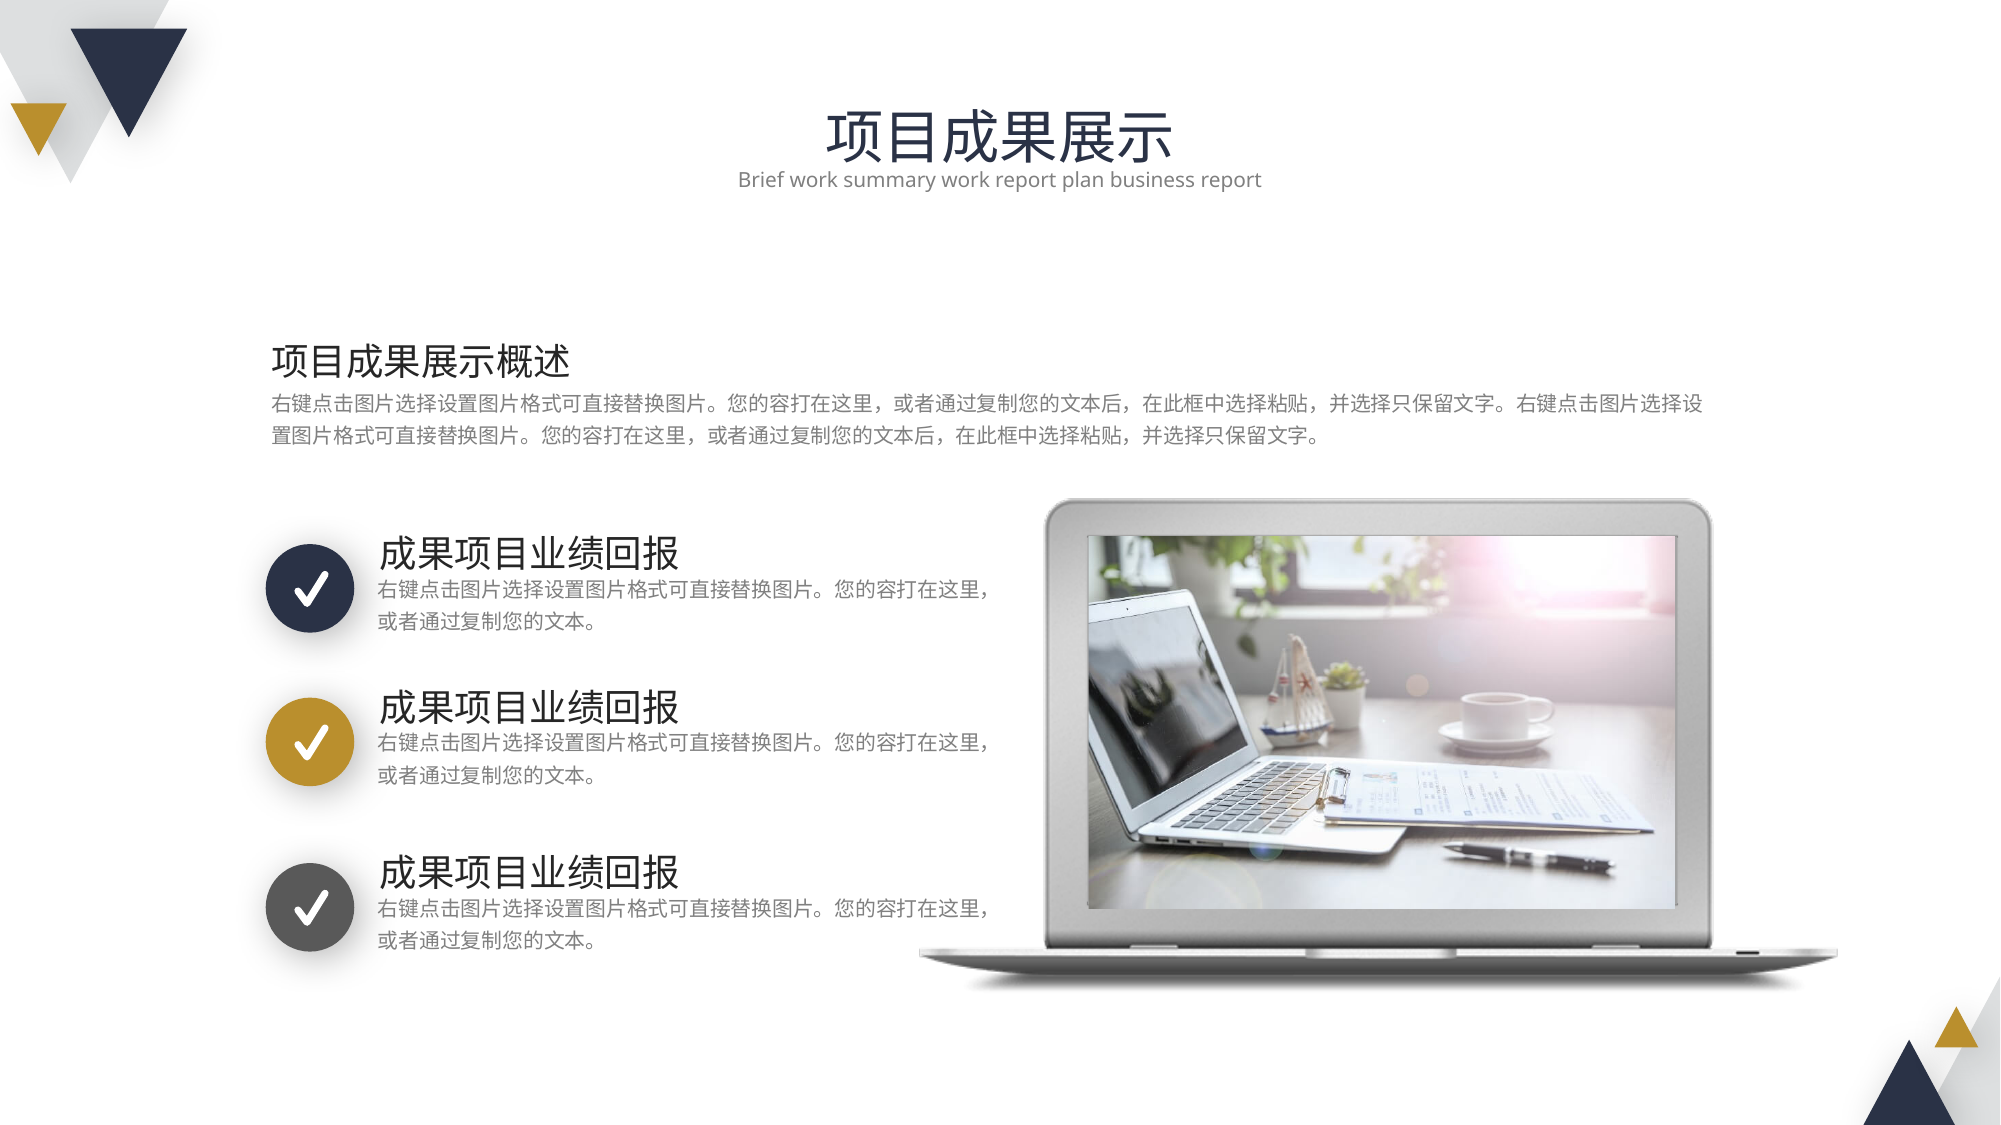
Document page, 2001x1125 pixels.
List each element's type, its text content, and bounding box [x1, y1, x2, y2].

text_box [265, 501, 894, 640]
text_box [265, 654, 894, 793]
text_box 项目成果展示概述 右键点击图片选择设置图片格式可直接替换图片。您的容打在这里，或者通过复制您的文本后，在此框中选择粘贴，并选择只保留文字。右键点击图片选择设置图片格式可直接替换图片。您的容打在这里，或者通过复制您的文本后，在此框中选择粘贴，并选择只保留文字。 [256, 317, 1733, 454]
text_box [265, 820, 894, 958]
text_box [609, 79, 1391, 198]
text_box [894, 486, 1870, 1032]
